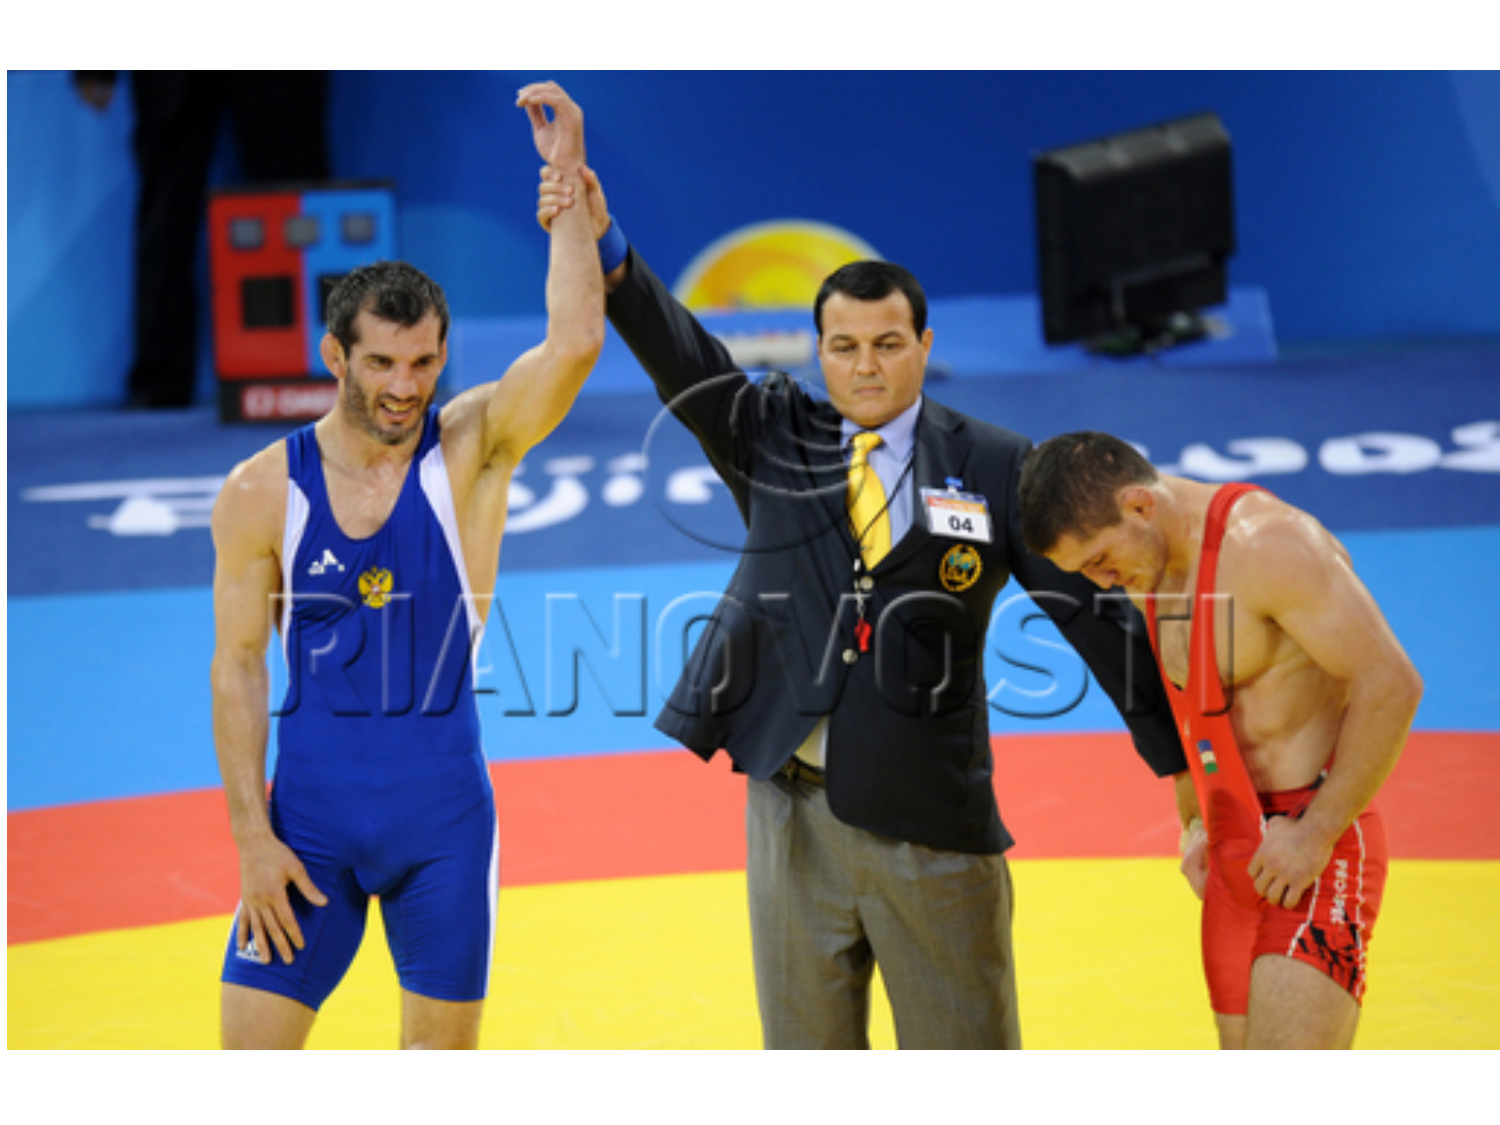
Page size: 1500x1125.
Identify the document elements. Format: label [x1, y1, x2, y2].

picture [6, 70, 1500, 1051]
